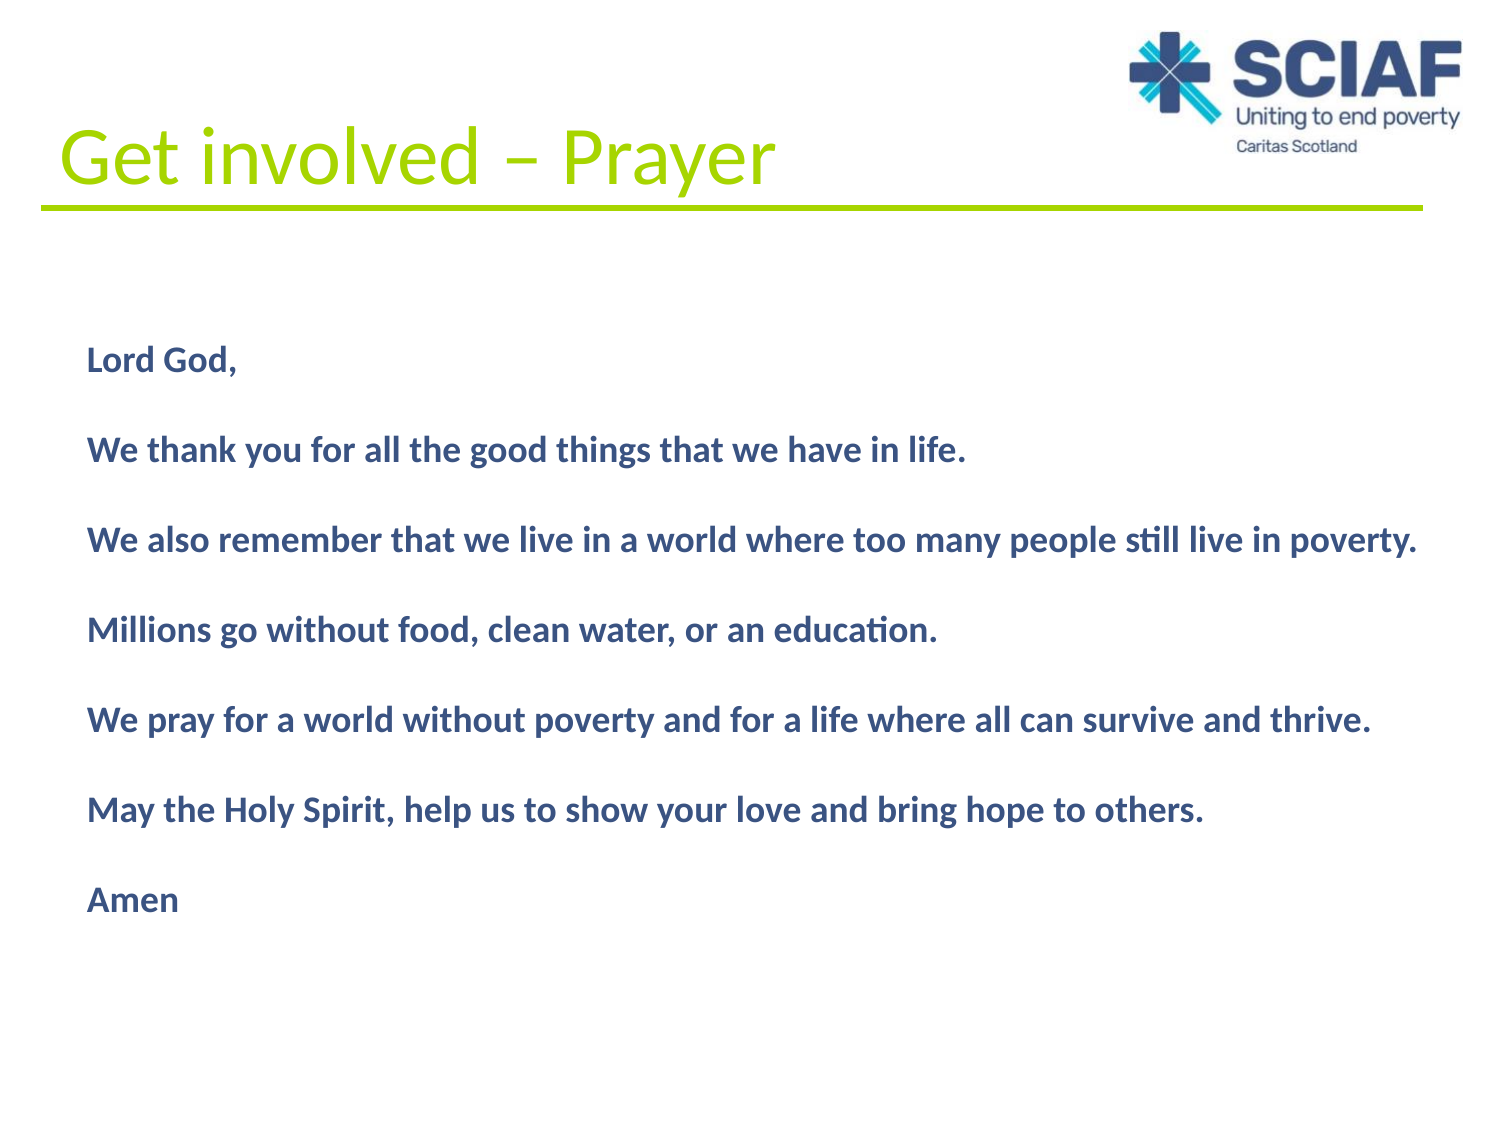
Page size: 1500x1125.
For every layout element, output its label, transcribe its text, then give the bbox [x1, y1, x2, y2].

picture [1128, 30, 1463, 154]
text_box Lord God, We thank you for all the good things that we have in life. We also remember that we live in a world where too many people still live in poverty. Millions go without food, clean water, or an education. We pray for a world without poverty and for a life where all can survive and thrive. May the Holy Spirit, help us to show your love and bring hope to others. Amen [72, 327, 1463, 928]
text_box Get involved – Prayer [44, 93, 793, 205]
